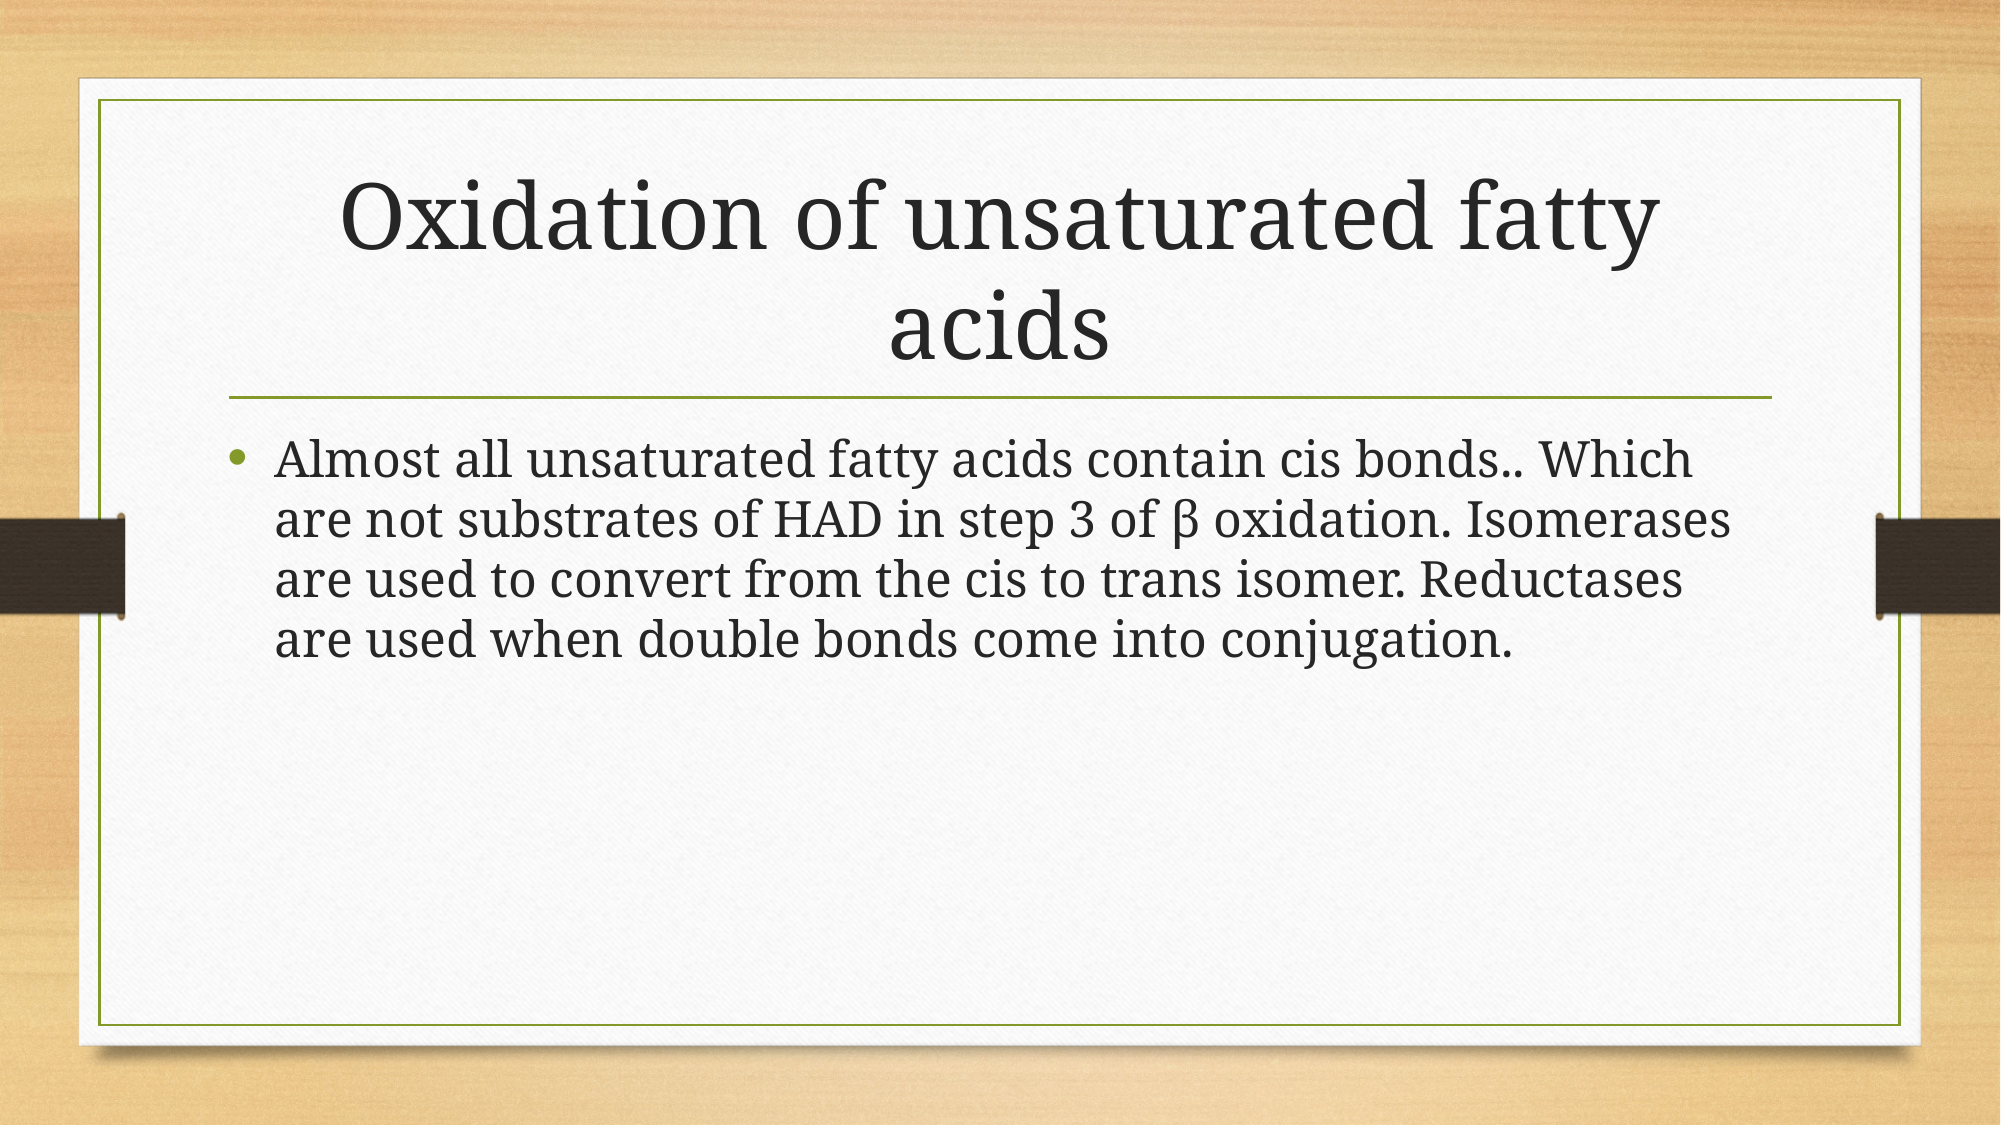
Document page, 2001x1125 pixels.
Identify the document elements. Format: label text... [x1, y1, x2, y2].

title Oxidation of unsaturated fatty acids [212, 161, 1788, 375]
picture [0, 0, 2001, 1125]
list Almost all unsaturated fatty acids contain cis bonds.. Which are not substrates of HAD in step 3 of β oxidation. Isomerases are used to convert from the cis to trans isomer. Reductases are used when double bonds come into conjugation. [212, 419, 1788, 964]
